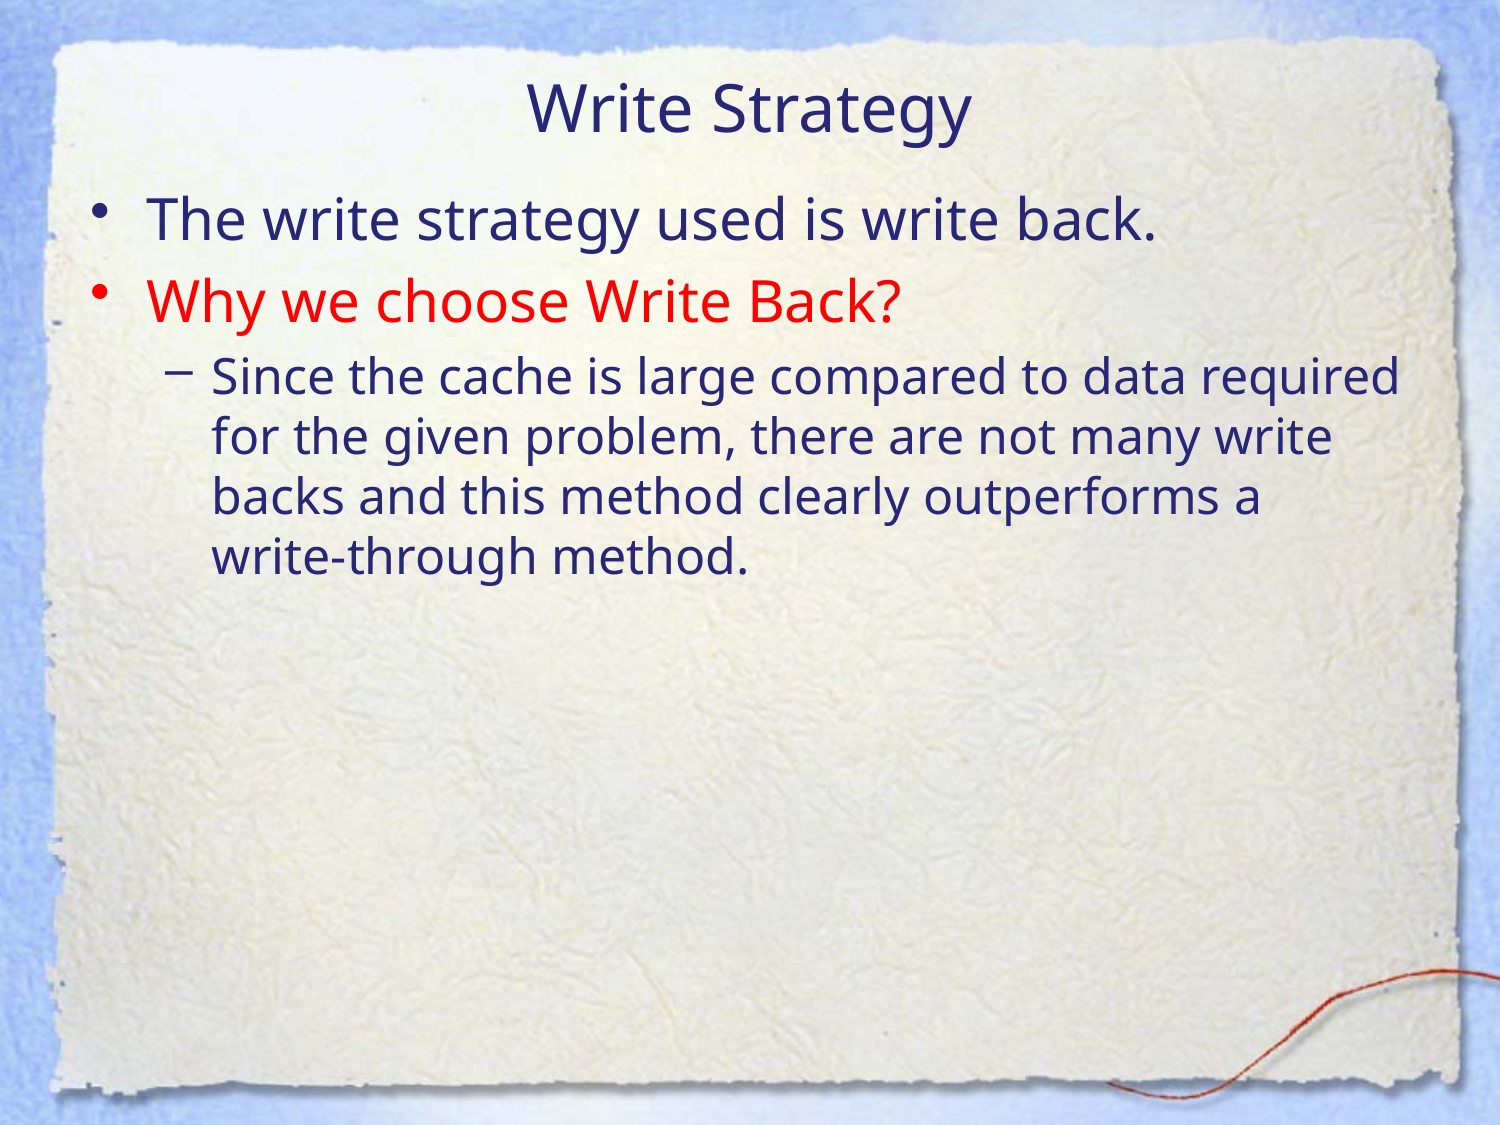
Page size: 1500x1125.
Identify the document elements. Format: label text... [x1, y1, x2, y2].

picture [0, 0, 1500, 1125]
title Write Strategy [74, 37, 1426, 174]
list The write strategy used is write back. Why we choose Write Back? Since the cache is large compared to data required for the given problem, there are not many write backs and this method clearly outperforms a write-through method. [74, 174, 1426, 1038]
